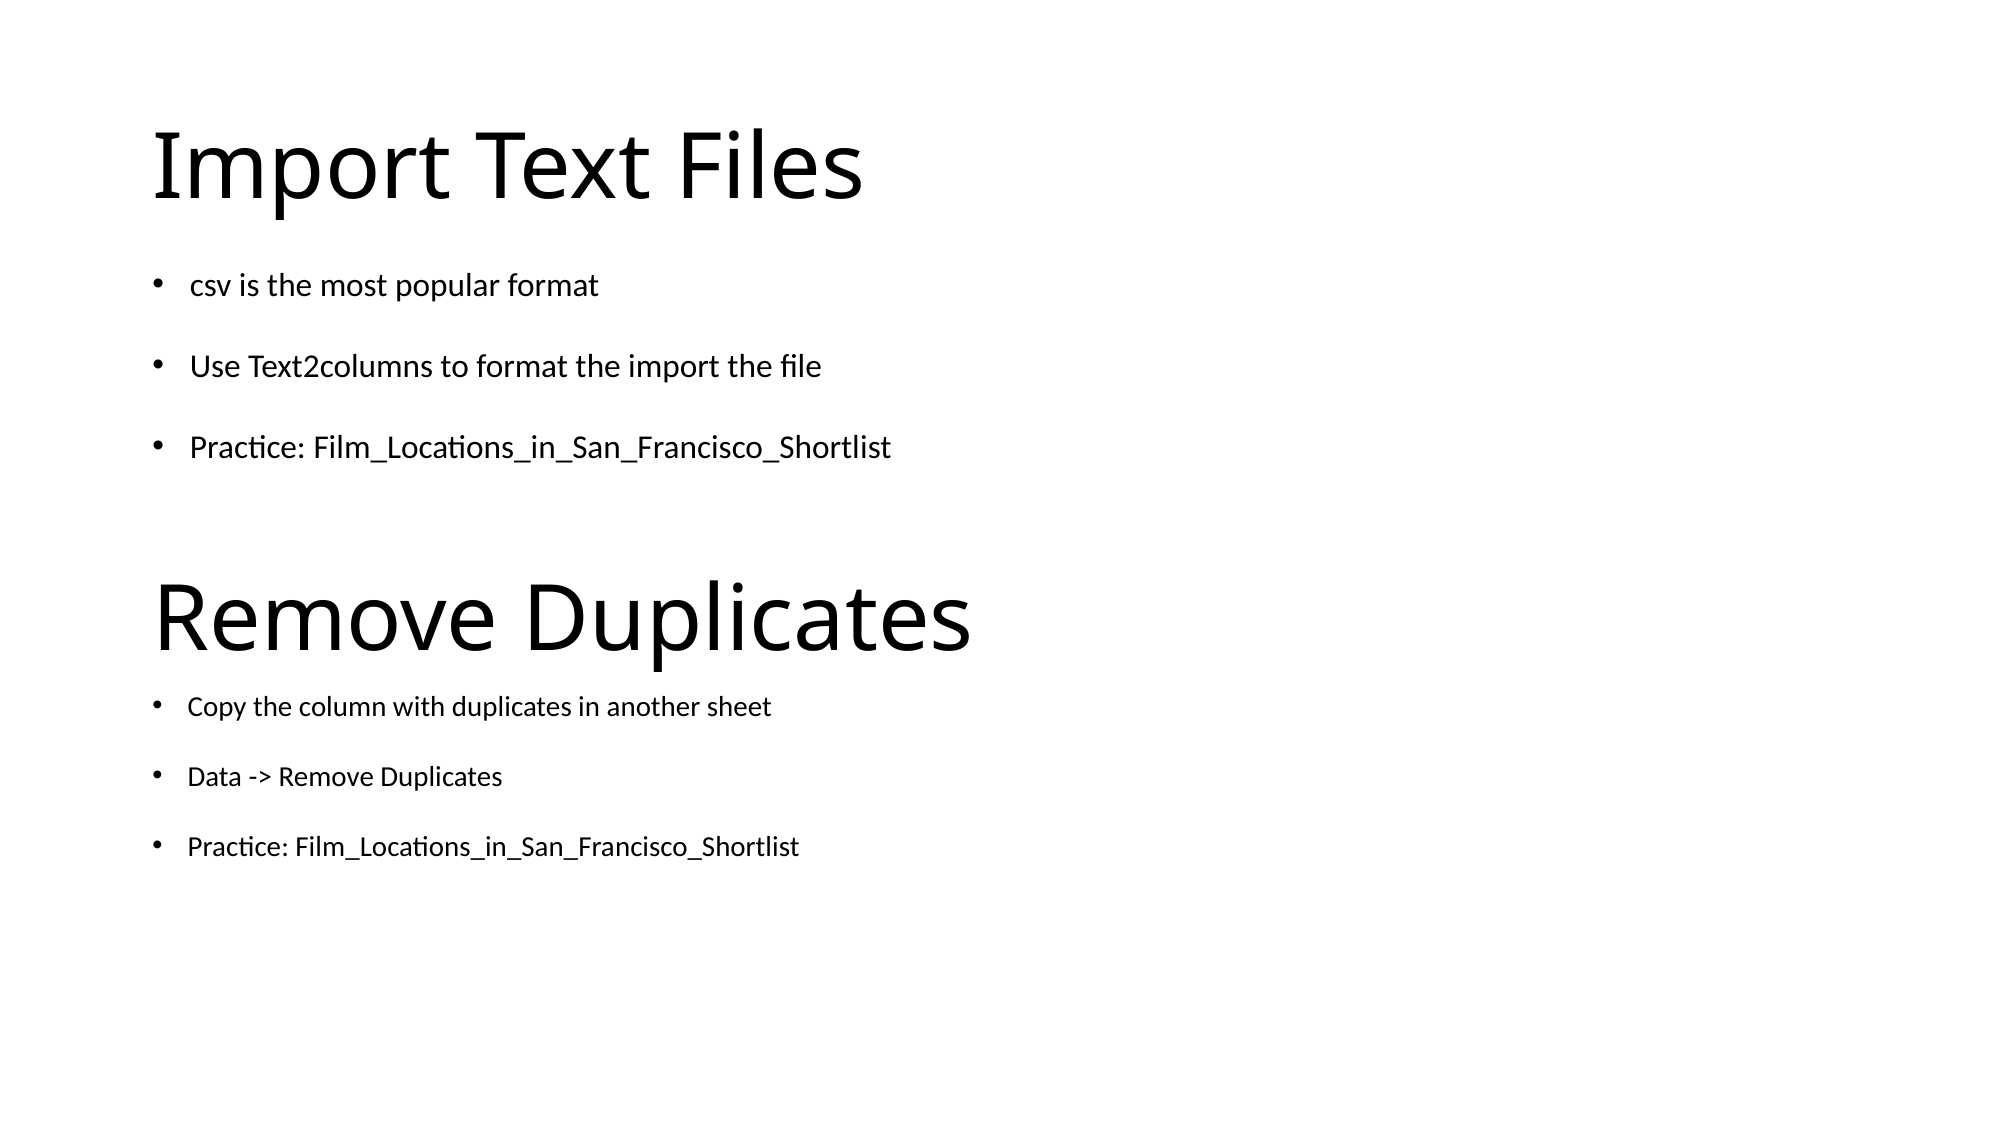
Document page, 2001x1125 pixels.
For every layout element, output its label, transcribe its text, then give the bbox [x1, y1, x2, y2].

title Import Text Files [137, 59, 1863, 236]
text_box Copy the column with duplicates in another sheet Data -> Remove Duplicates Practice: Film_Locations_in_San_Francisco_Shortlist [137, 662, 1863, 871]
list csv is the most popular format Use Text2columns to format the import the file Practice: Film_Locations_in_San_Francisco_Shortlist [137, 236, 1863, 445]
text_box Remove Duplicates [137, 512, 1863, 662]
